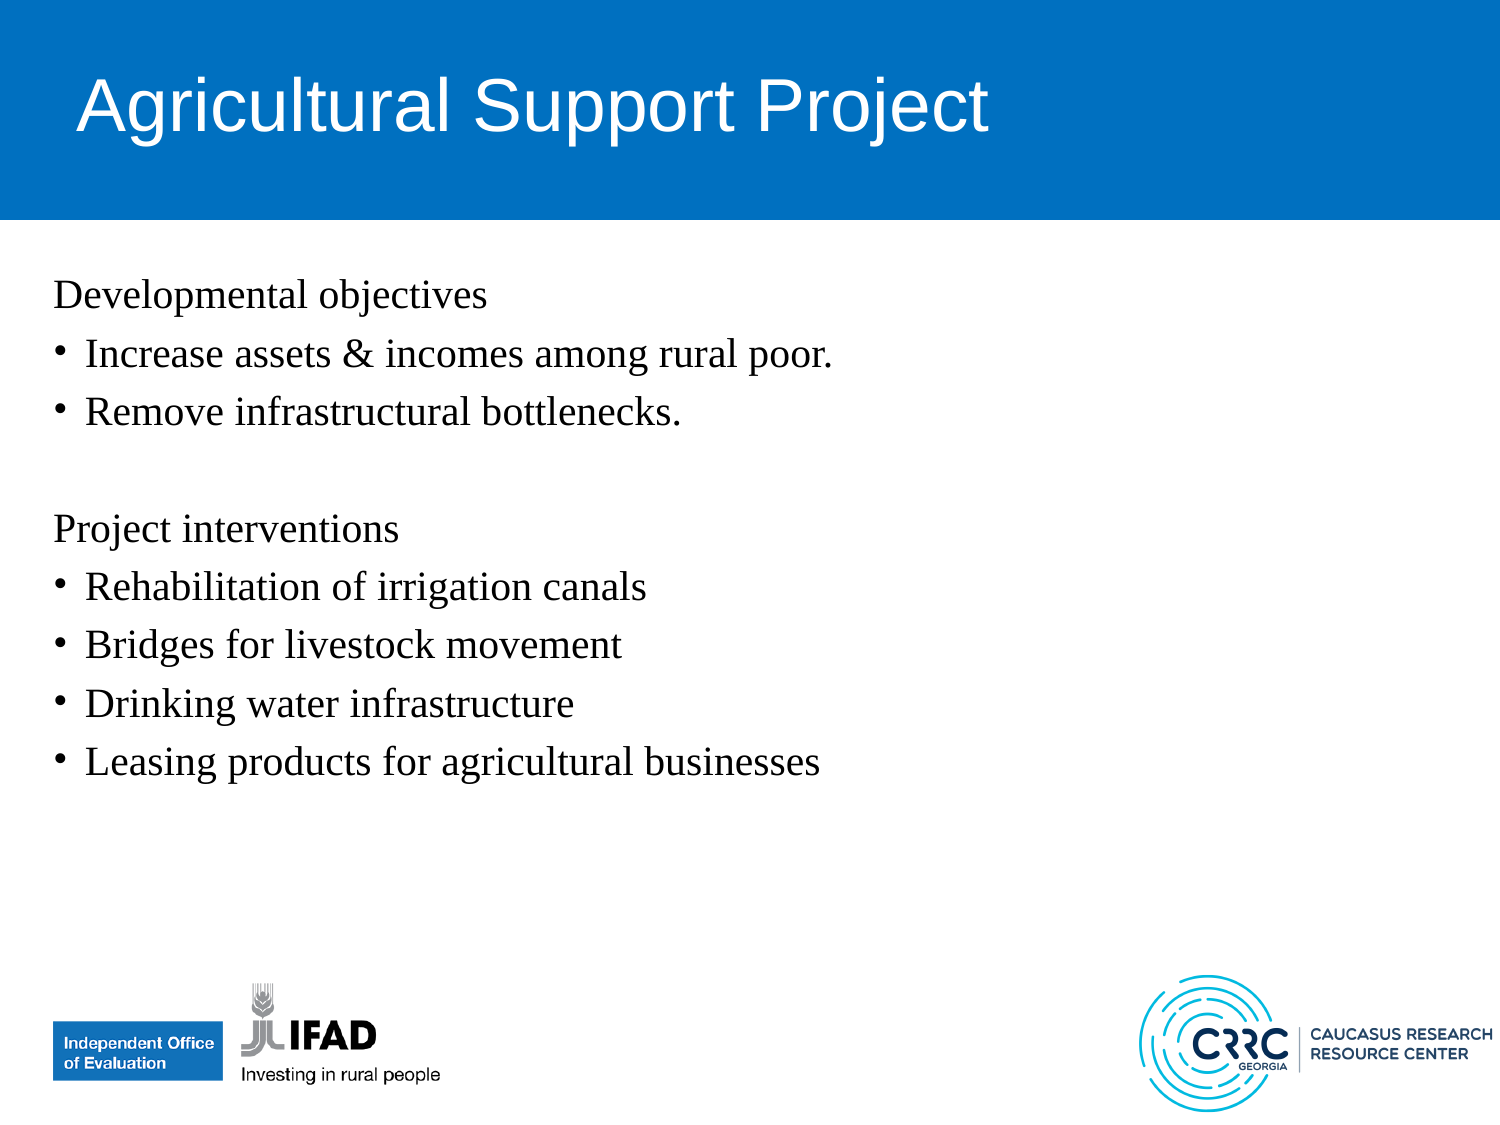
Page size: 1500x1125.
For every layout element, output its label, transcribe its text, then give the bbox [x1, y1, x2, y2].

list Developmental objectives Increase assets & incomes among rural poor. Remove infrastructural bottlenecks. Project interventions Rehabilitation of irrigation canals Bridges for livestock movement Drinking water infrastructure Leasing products for agricultural businesses [53, 267, 1377, 998]
picture [53, 998, 443, 1089]
list Agricultural Support Project [76, 30, 1412, 173]
picture [1125, 962, 1500, 1125]
